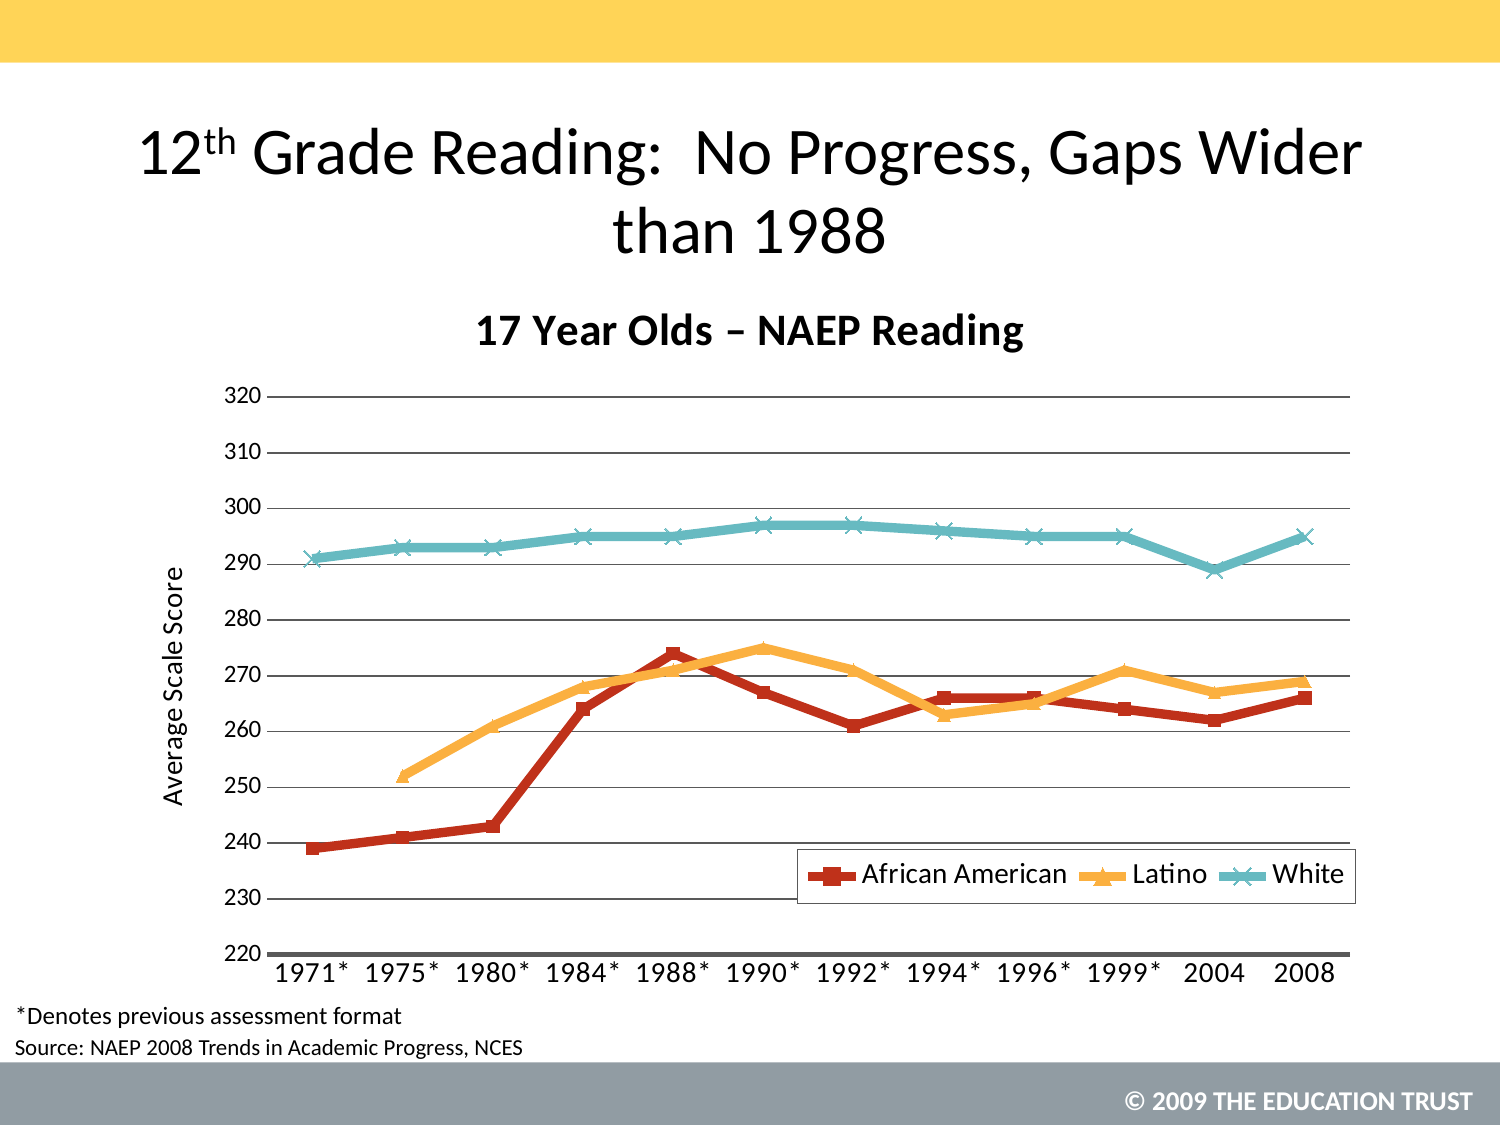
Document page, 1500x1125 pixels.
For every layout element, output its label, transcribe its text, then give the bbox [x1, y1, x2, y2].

chart [124, 274, 1376, 1006]
title 12th Grade Reading: No Progress, Gaps Wider than 1988 [74, 99, 1426, 276]
text_box *Denotes previous assessment format [0, 992, 713, 1037]
list NAEP 2008 Trends in Academic Progress, NCES [74, 1024, 888, 1063]
